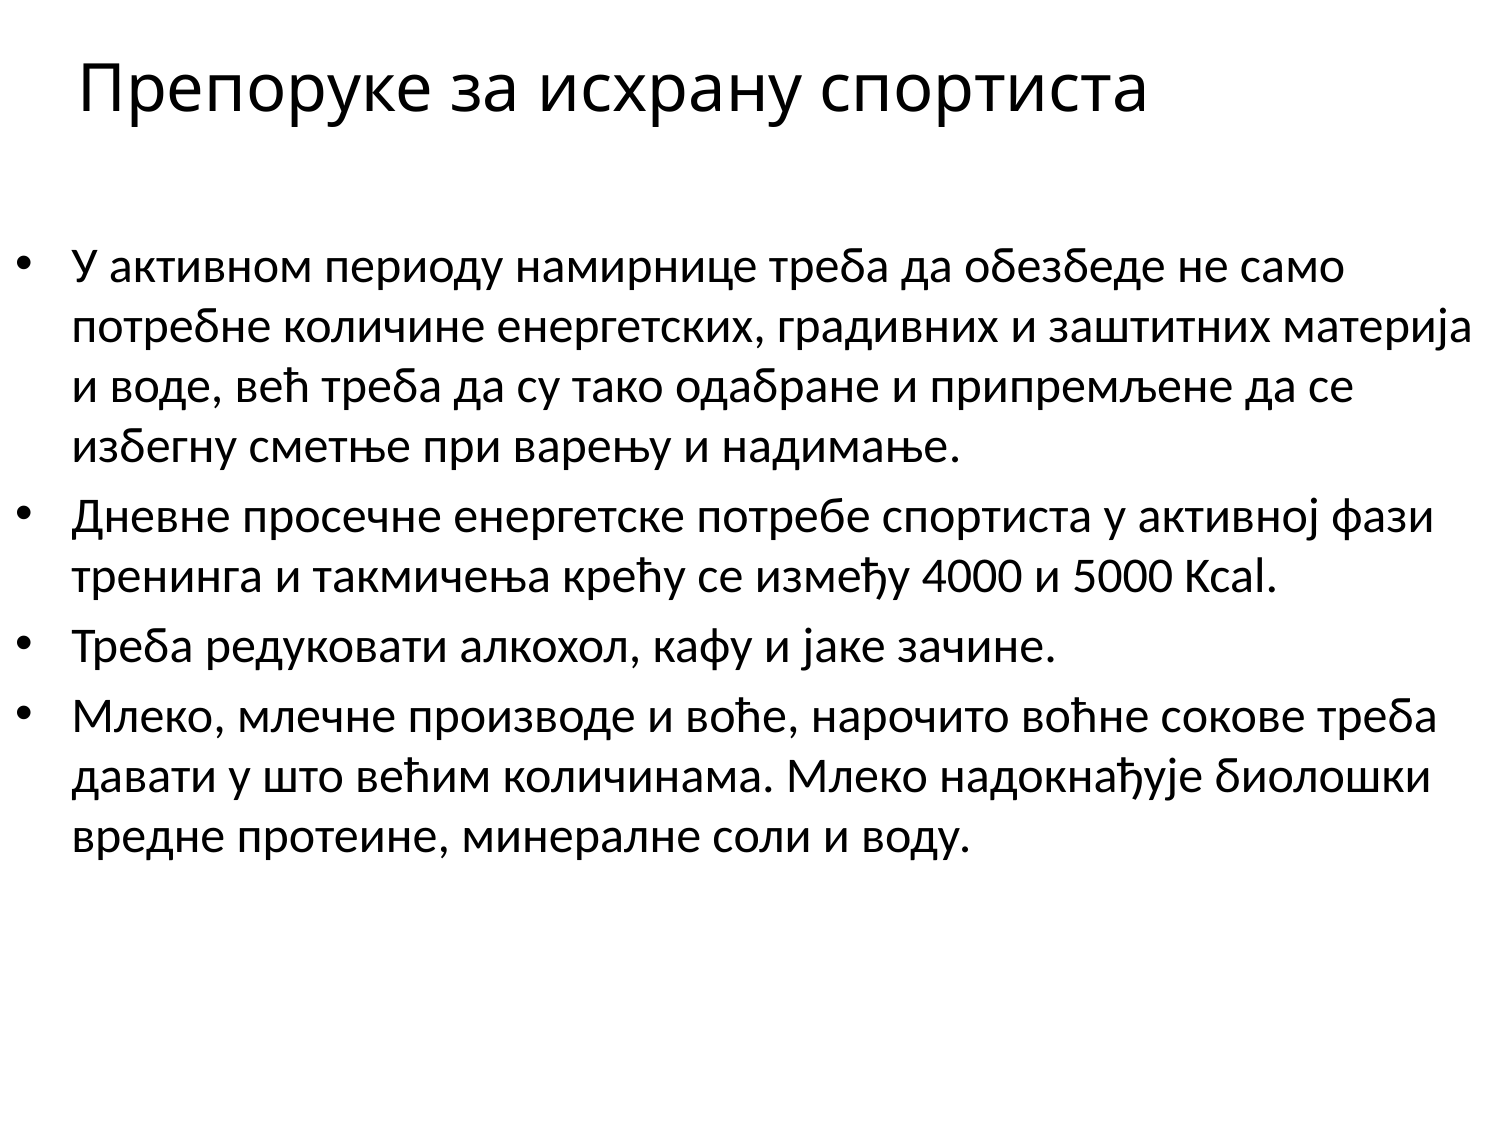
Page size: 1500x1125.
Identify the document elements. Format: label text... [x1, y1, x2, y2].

text_box Препоруке за исхрану спортиста [62, 37, 1450, 133]
list У активном периоду намирнице треба да обезбеде не само потребне количине енергетских, градивних и заштитних материја и воде, већ треба да су тако одабране и припремљене да се избегну сметње при варењу и надимање. Дневне просечне енергетске потребе спортиста у активној фази тренинга и такмичења крећу се између 4000 и 5000 Kcal. Треба редуковати алкохол, кафу и јаке зачине. Млеко, млечне производе и воће, нарочито воћне сокове треба давати у што већим количинама. Млеко надокнађује биолошки вредне протеине, минералне соли и воду. [0, 224, 1500, 1125]
